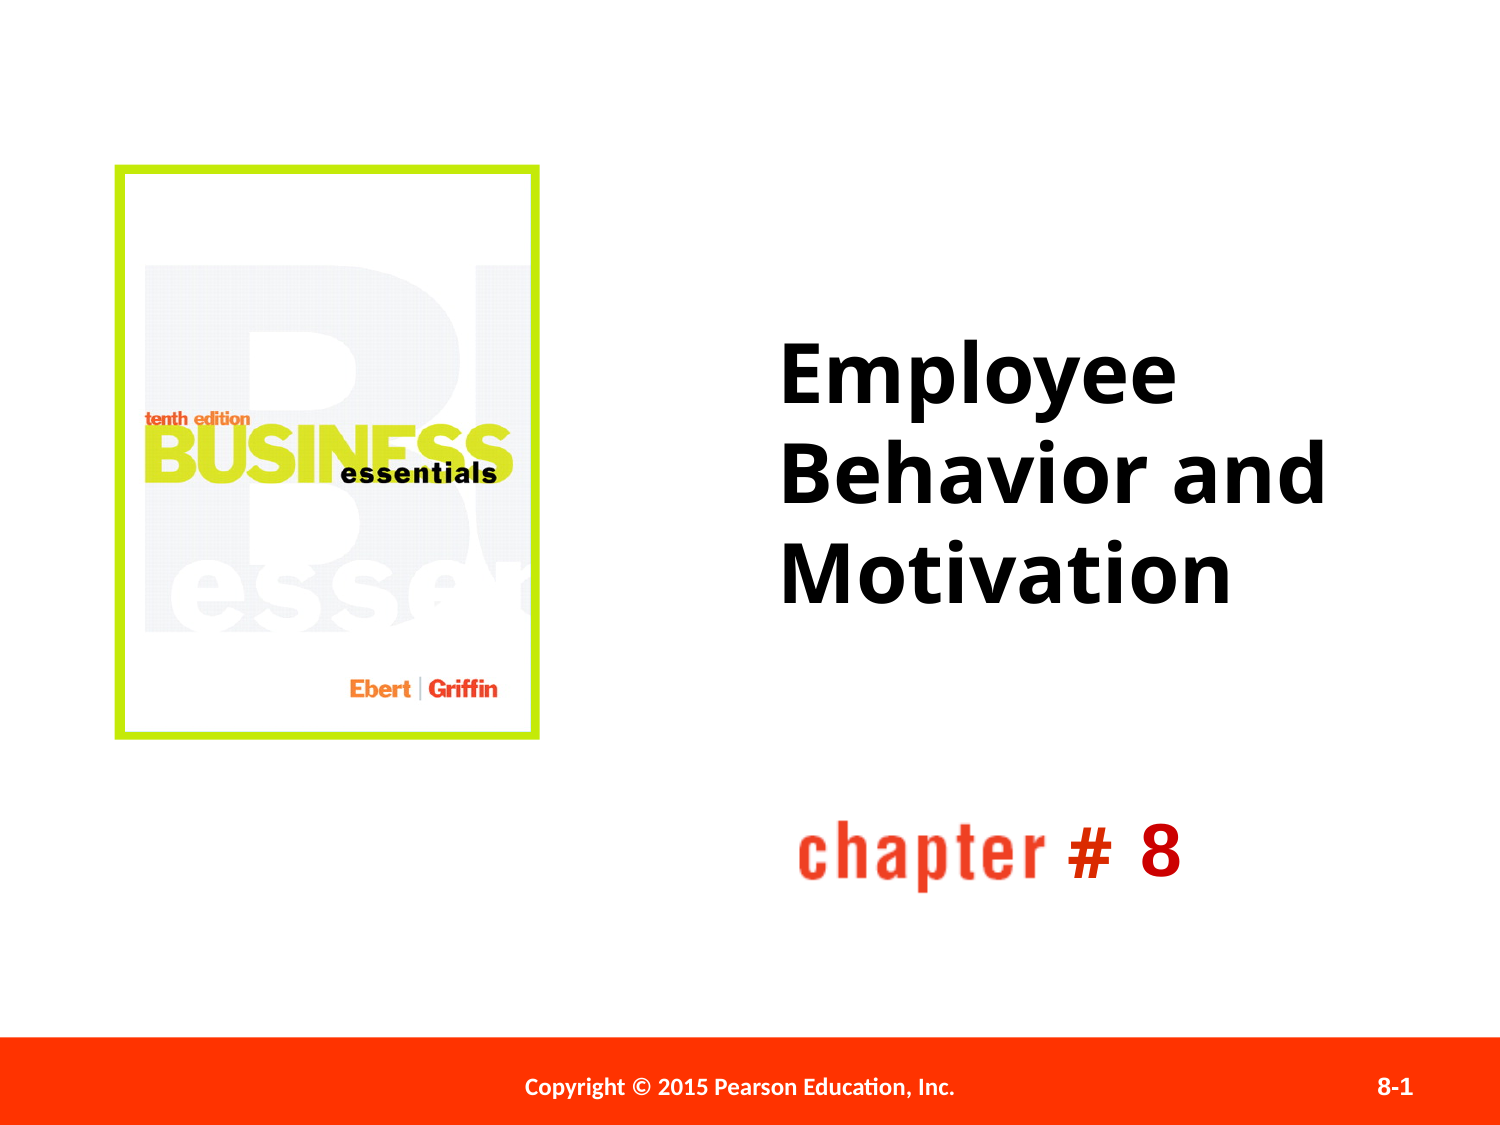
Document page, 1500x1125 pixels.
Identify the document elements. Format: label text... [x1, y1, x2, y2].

picture [125, 174, 531, 732]
text_box 8 [1125, 793, 1197, 899]
title Employee Behavior and Motivation [762, 249, 1388, 692]
